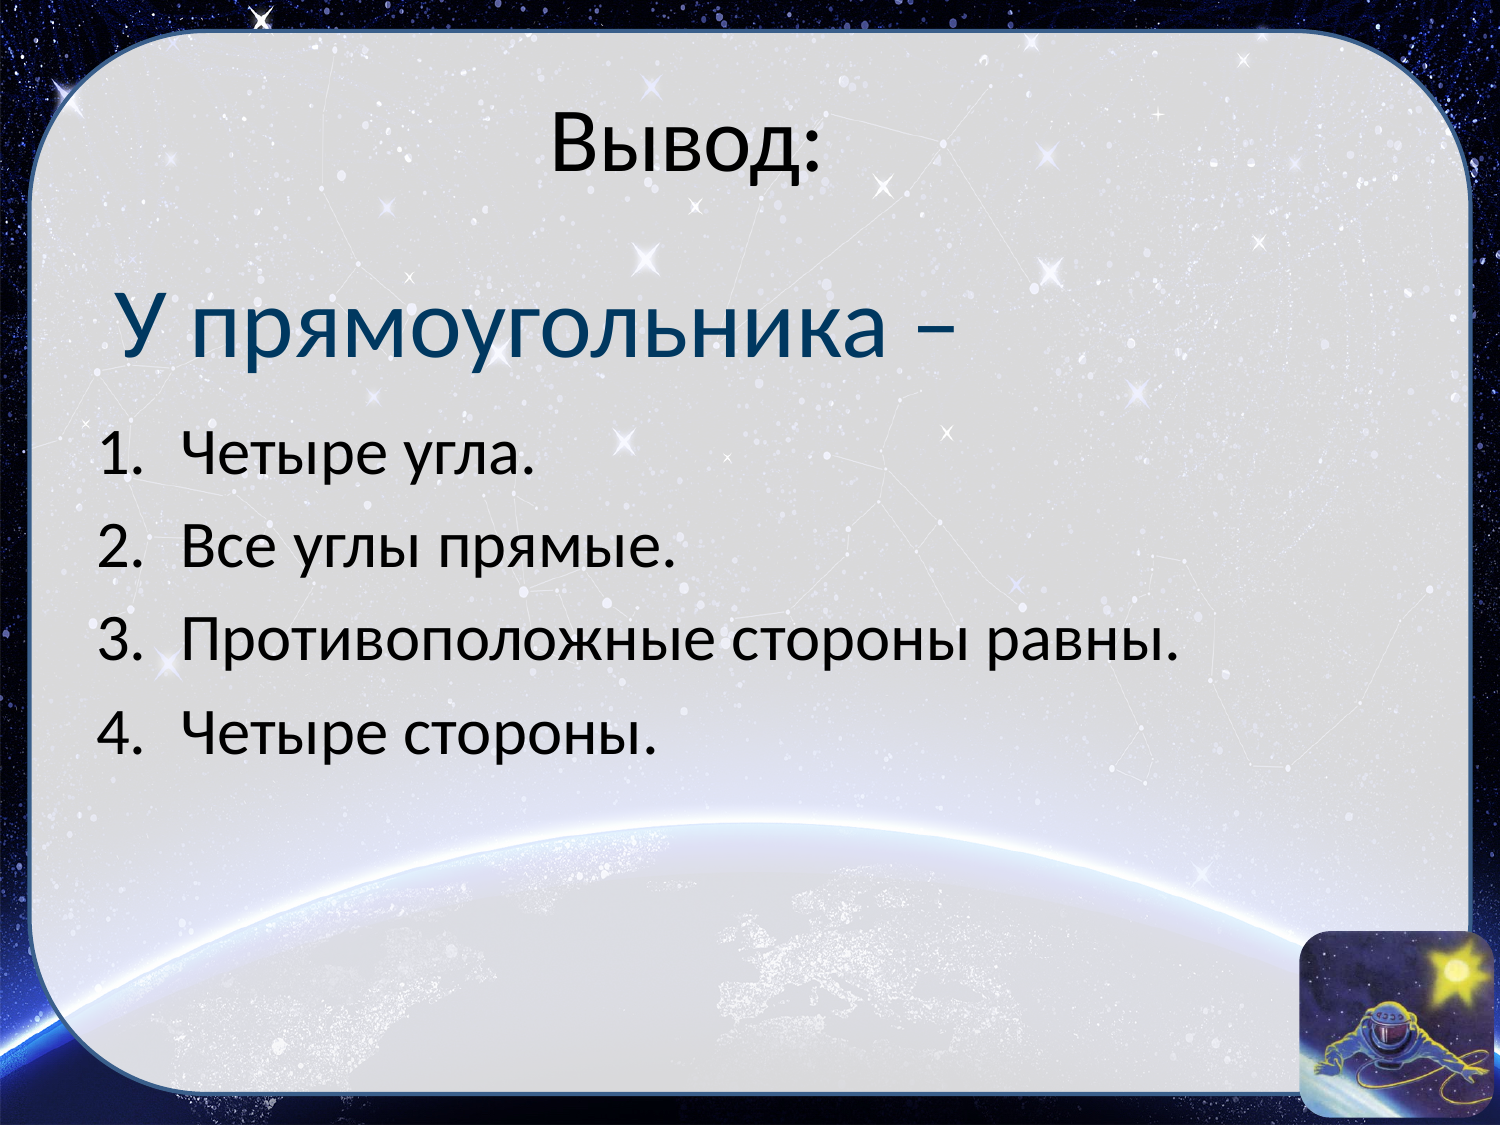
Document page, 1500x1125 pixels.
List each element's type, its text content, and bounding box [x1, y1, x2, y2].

text_box У прямоугольника – [99, 249, 1225, 385]
title Вывод: [75, 45, 1300, 225]
list Четыре угла. Все углы прямые. Противоположные стороны равны. Четыре стороны. [75, 399, 1300, 1005]
picture [0, 0, 1500, 1125]
